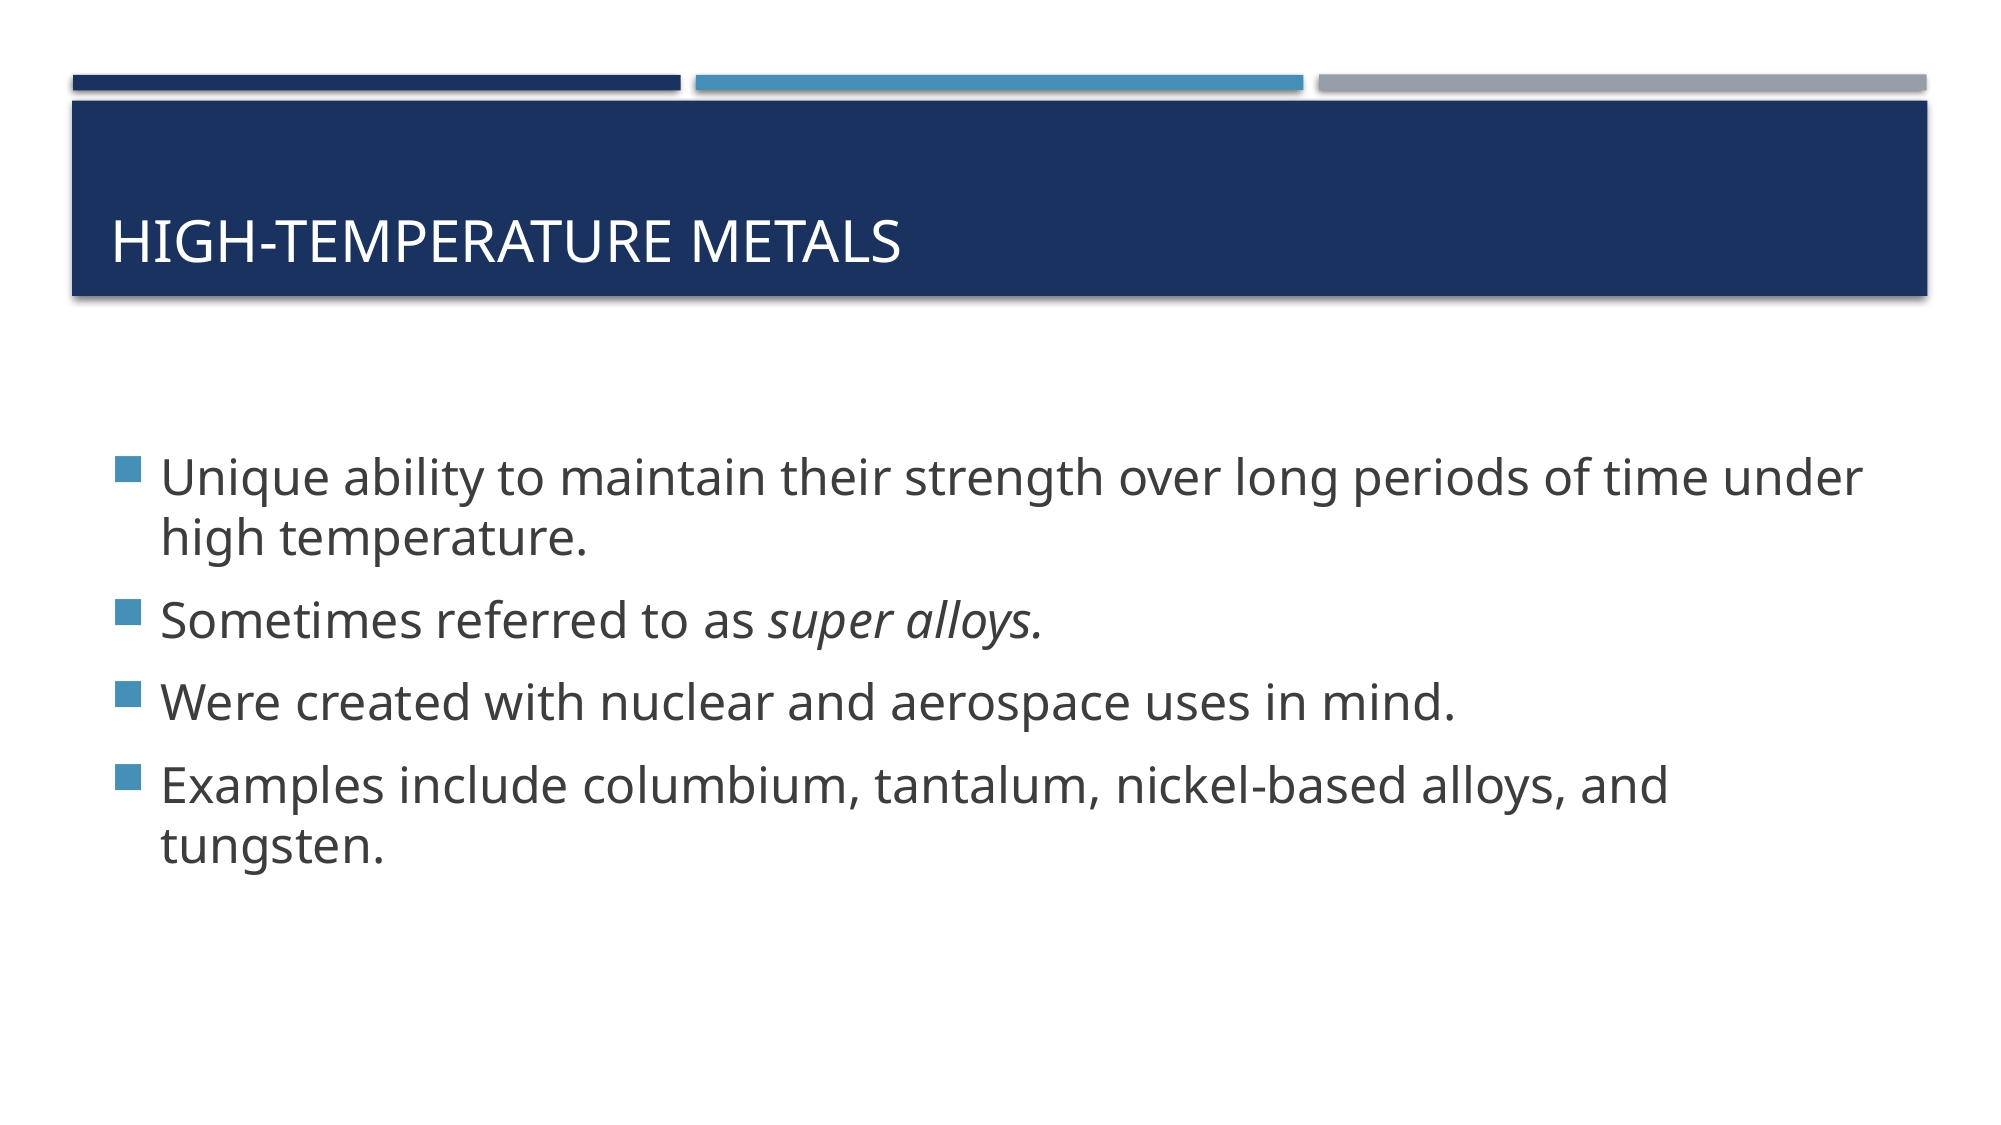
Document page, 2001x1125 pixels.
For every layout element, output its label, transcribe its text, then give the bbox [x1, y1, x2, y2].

title High-Temperature Metals [95, 115, 1905, 282]
list Unique ability to maintain their strength over long periods of time under high temperature. Sometimes referred to as super alloys. Were created with nuclear and aerospace uses in mind. Examples include columbium, tantalum, nickel-based alloys, and tungsten. [95, 357, 1905, 962]
